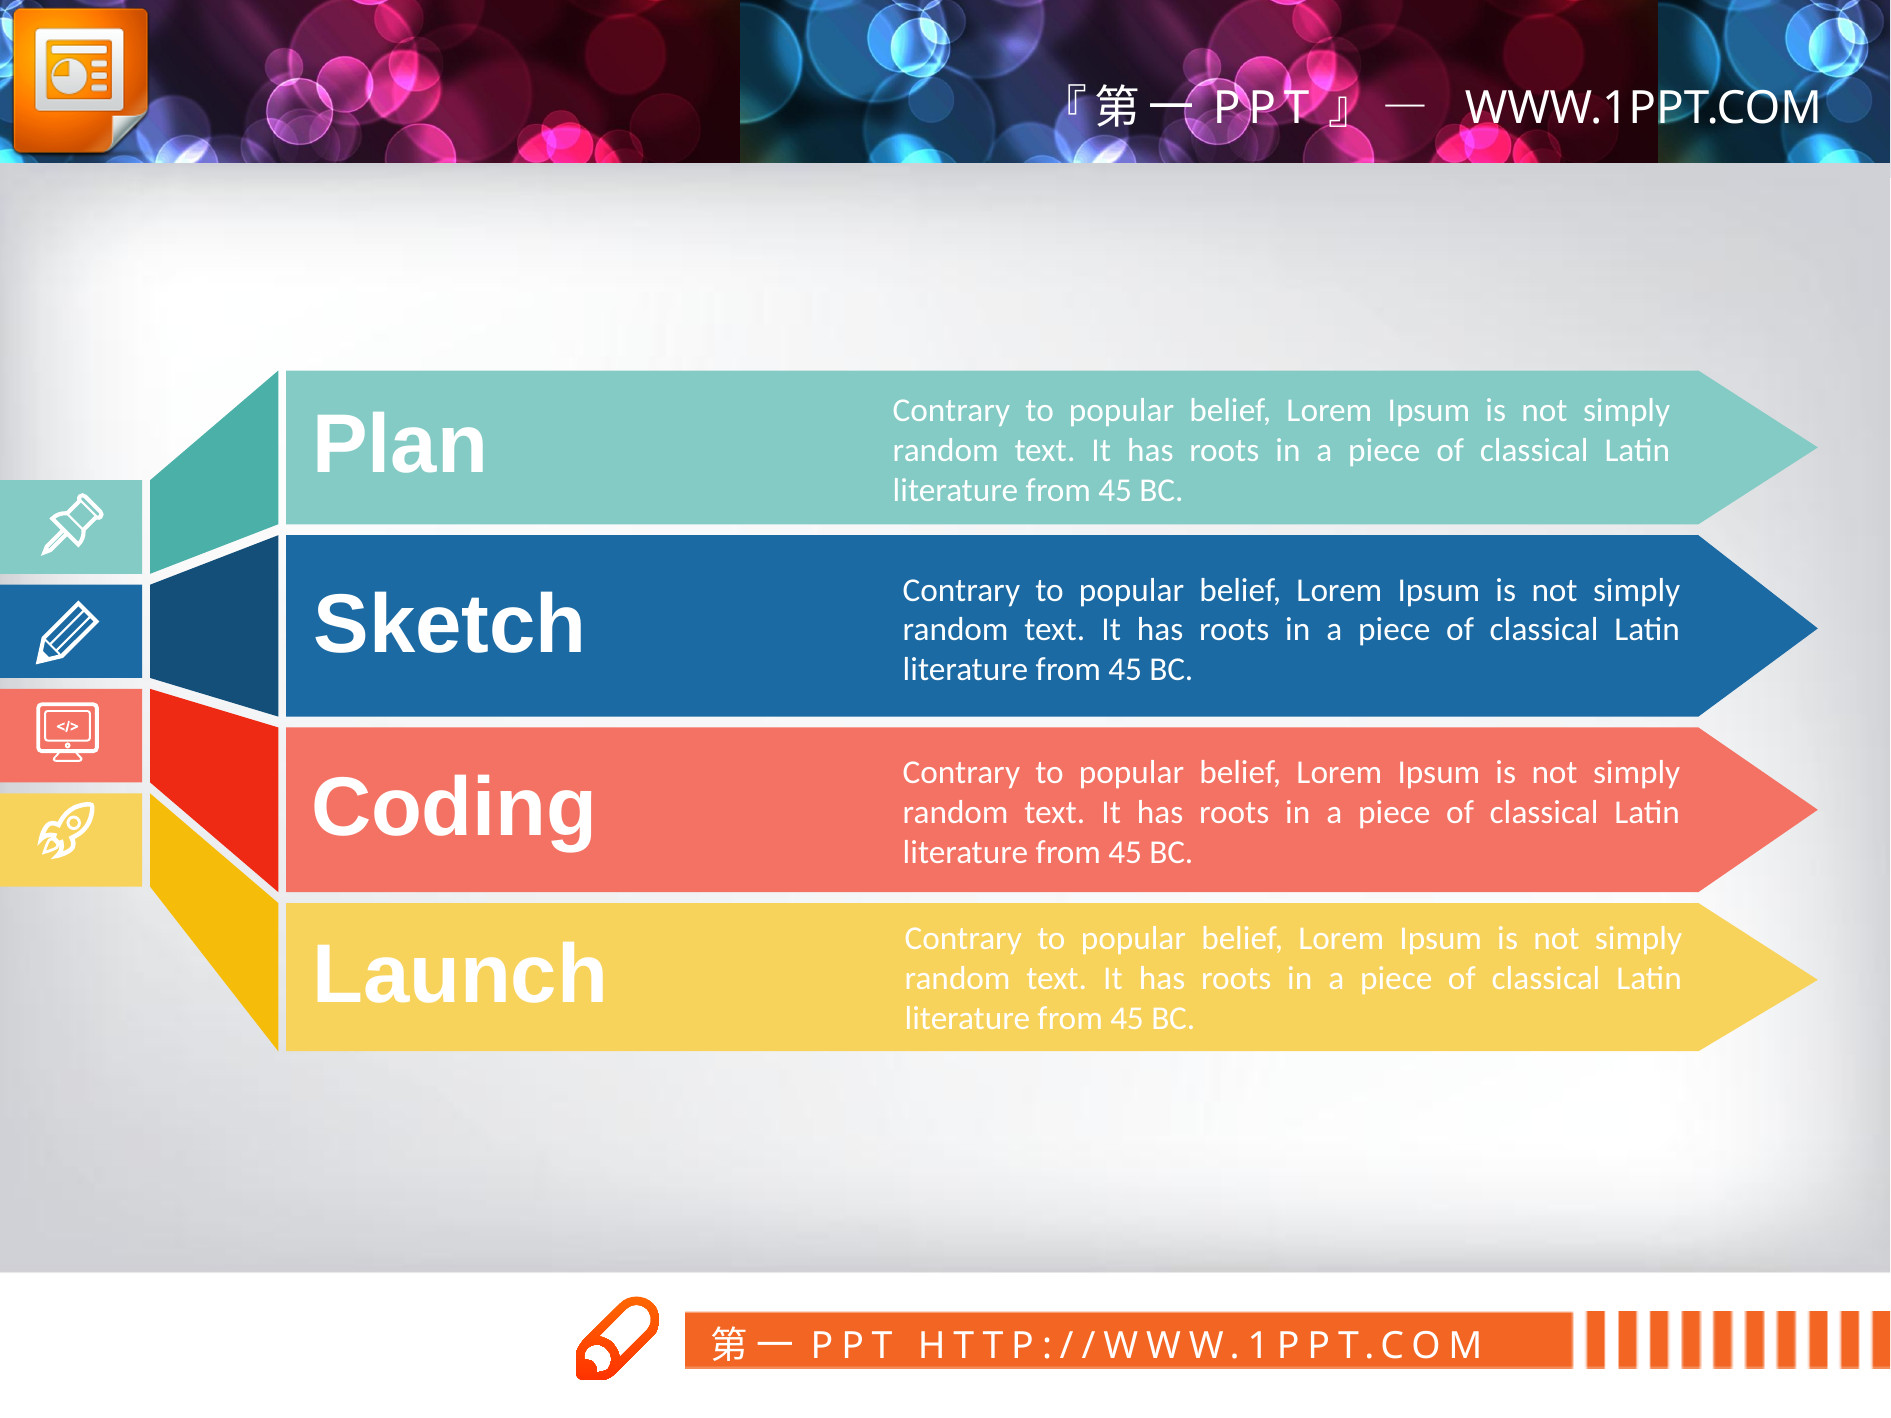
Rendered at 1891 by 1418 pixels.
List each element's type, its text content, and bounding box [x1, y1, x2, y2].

text_box [150, 688, 279, 893]
text_box Sketch [299, 562, 602, 677]
picture [685, 1311, 1891, 1369]
text_box [0, 688, 143, 783]
text_box [35, 600, 100, 665]
picture [0, 0, 1891, 1275]
text_box Contrary to popular belief, Lorem Ipsum is not simply random text. It has roots in a piece of classical Latin literature from 45 BC. [887, 560, 1697, 695]
text_box [0, 480, 143, 574]
text_box [0, 584, 143, 678]
text_box [286, 727, 1818, 893]
text_box [150, 793, 279, 1052]
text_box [46, 792, 89, 866]
text_box [286, 370, 1818, 525]
text_box Contrary to popular belief, Lorem Ipsum is not simply random text. It has roots in a piece of classical Latin literature from 45 BC. [889, 909, 1699, 1044]
text_box Launch [297, 911, 624, 1027]
text_box Contrary to popular belief, Lorem Ipsum is not simply random text. It has roots in a piece of classical Latin literature from 45 BC. [887, 742, 1697, 877]
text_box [35, 702, 100, 763]
text_box [281, 716, 848, 882]
text_box Coding [296, 744, 613, 860]
text_box [286, 903, 1818, 1052]
text_box [40, 493, 104, 556]
text_box [286, 535, 1818, 717]
text_box Contrary to popular belief, Lorem Ipsum is not simply random text. It has roots in a piece of classical Latin literature from 45 BC. [877, 381, 1687, 516]
text_box [150, 370, 279, 574]
text_box [0, 793, 143, 887]
text_box [281, 892, 849, 1041]
text_box Plan [297, 382, 503, 497]
text_box [150, 535, 279, 717]
text_box [281, 524, 847, 706]
